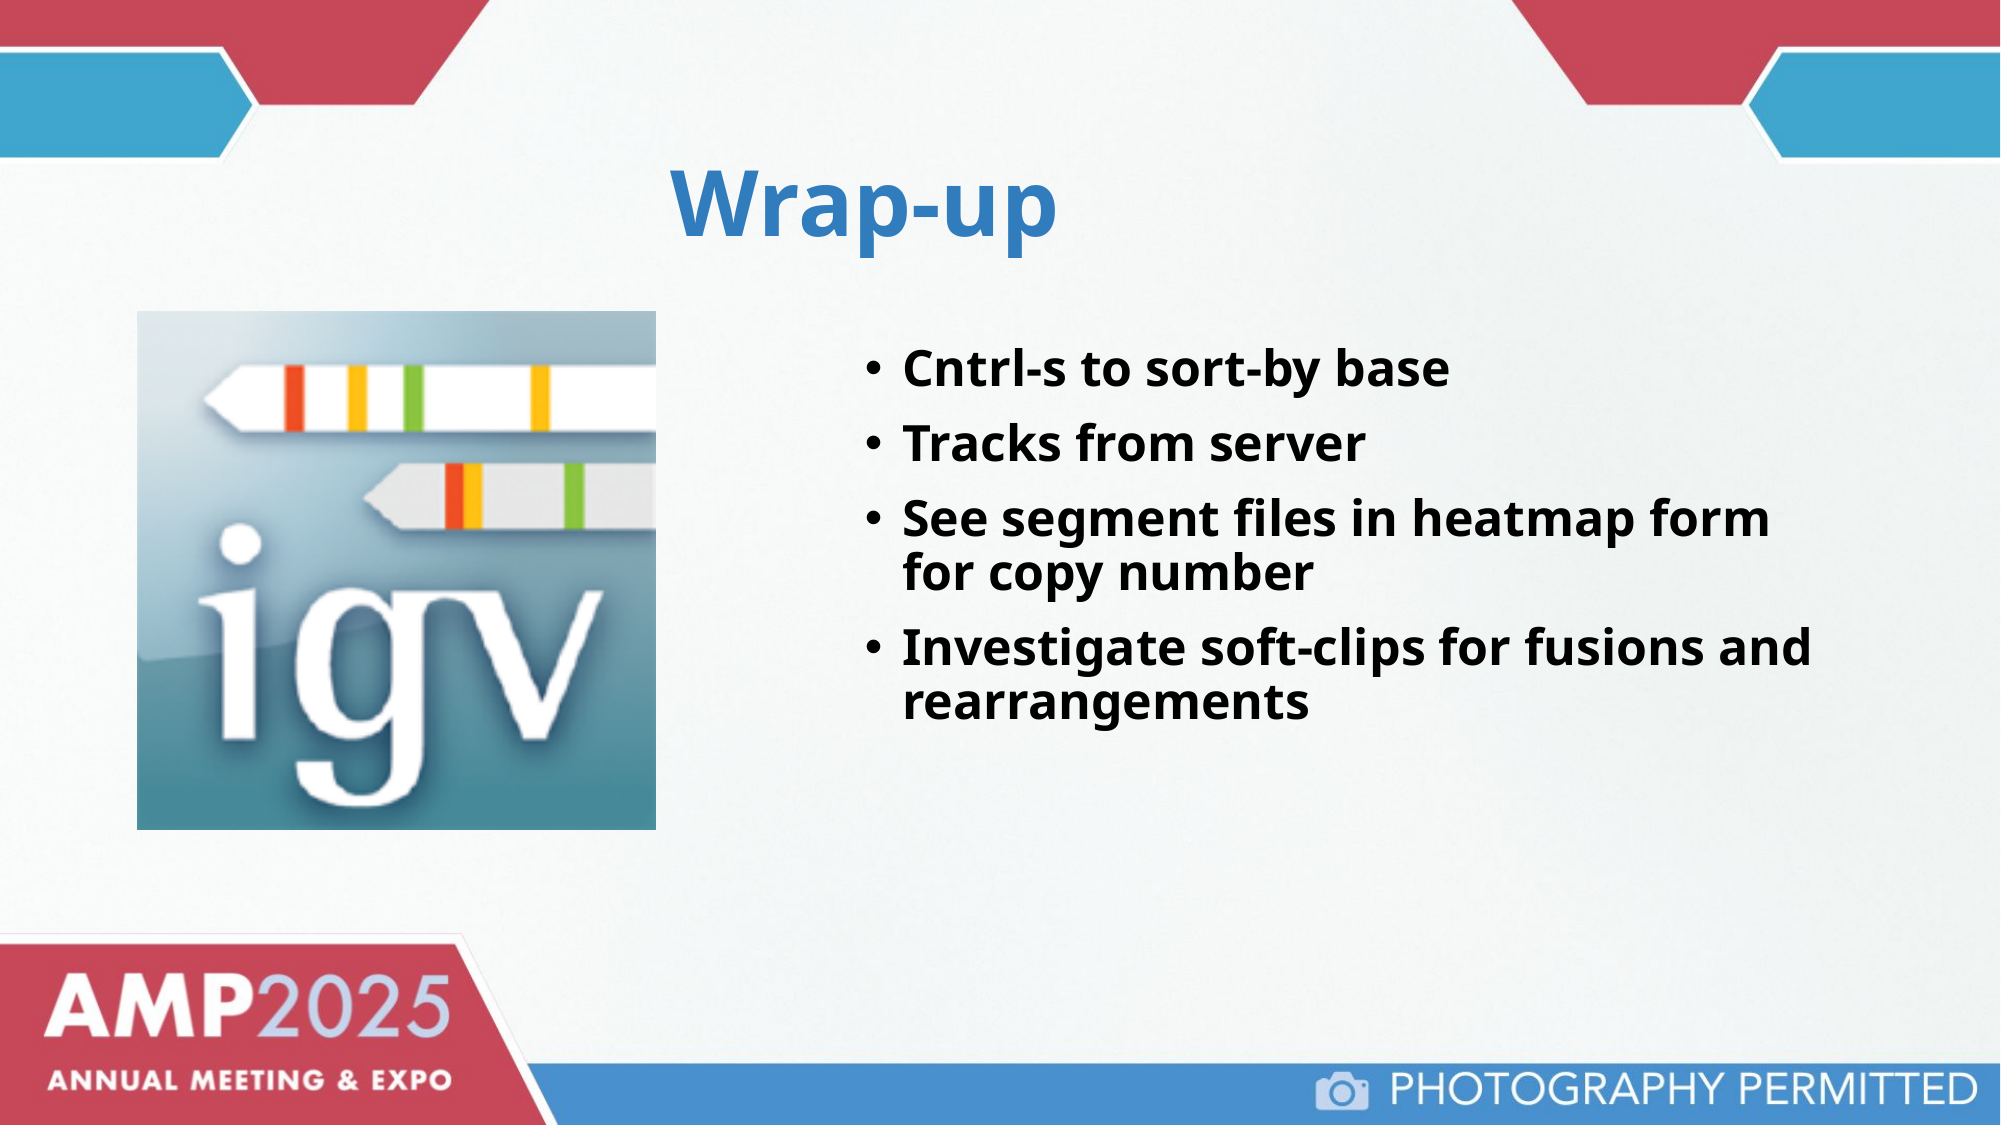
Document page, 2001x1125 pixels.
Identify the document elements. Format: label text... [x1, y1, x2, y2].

title Wrap-up [655, 169, 2000, 264]
list Cntrl-s to sort-by base Tracks from server See segment files in heatmap form for copy number Investigate soft-clips for fusions and rearrangements [849, 336, 1863, 909]
picture [0, 0, 2001, 1125]
